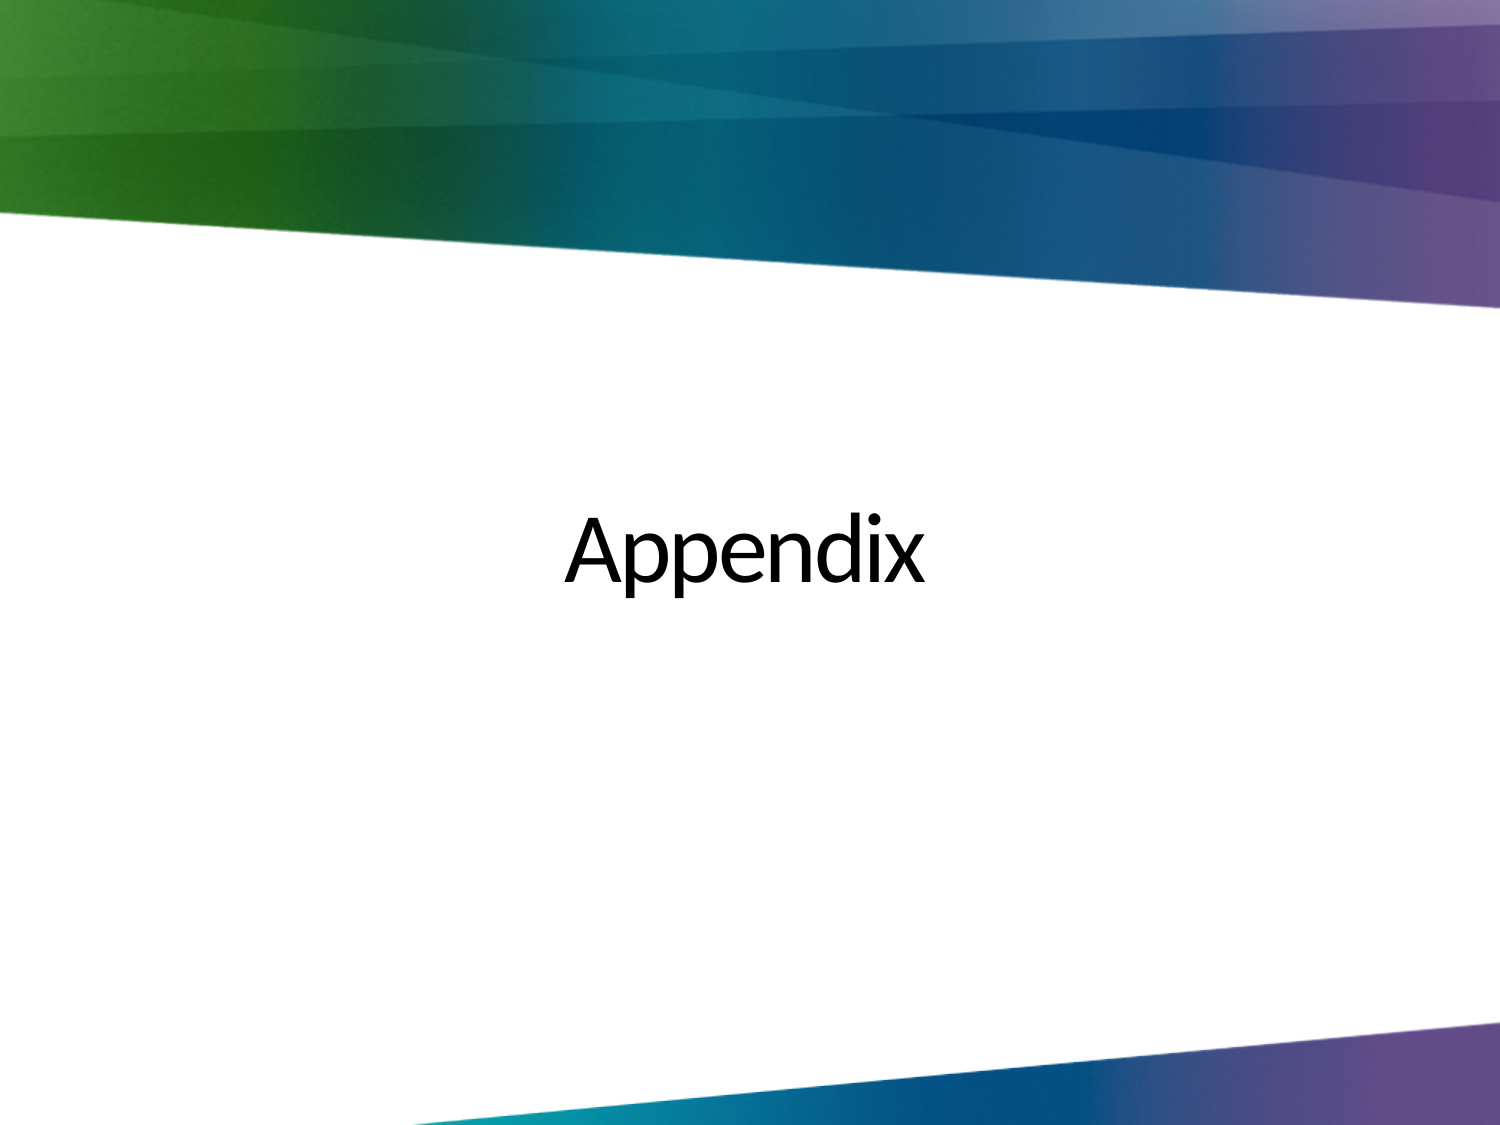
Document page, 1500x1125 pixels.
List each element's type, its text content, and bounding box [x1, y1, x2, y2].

text_box Appendix [549, 474, 963, 610]
picture [0, 0, 1500, 1125]
